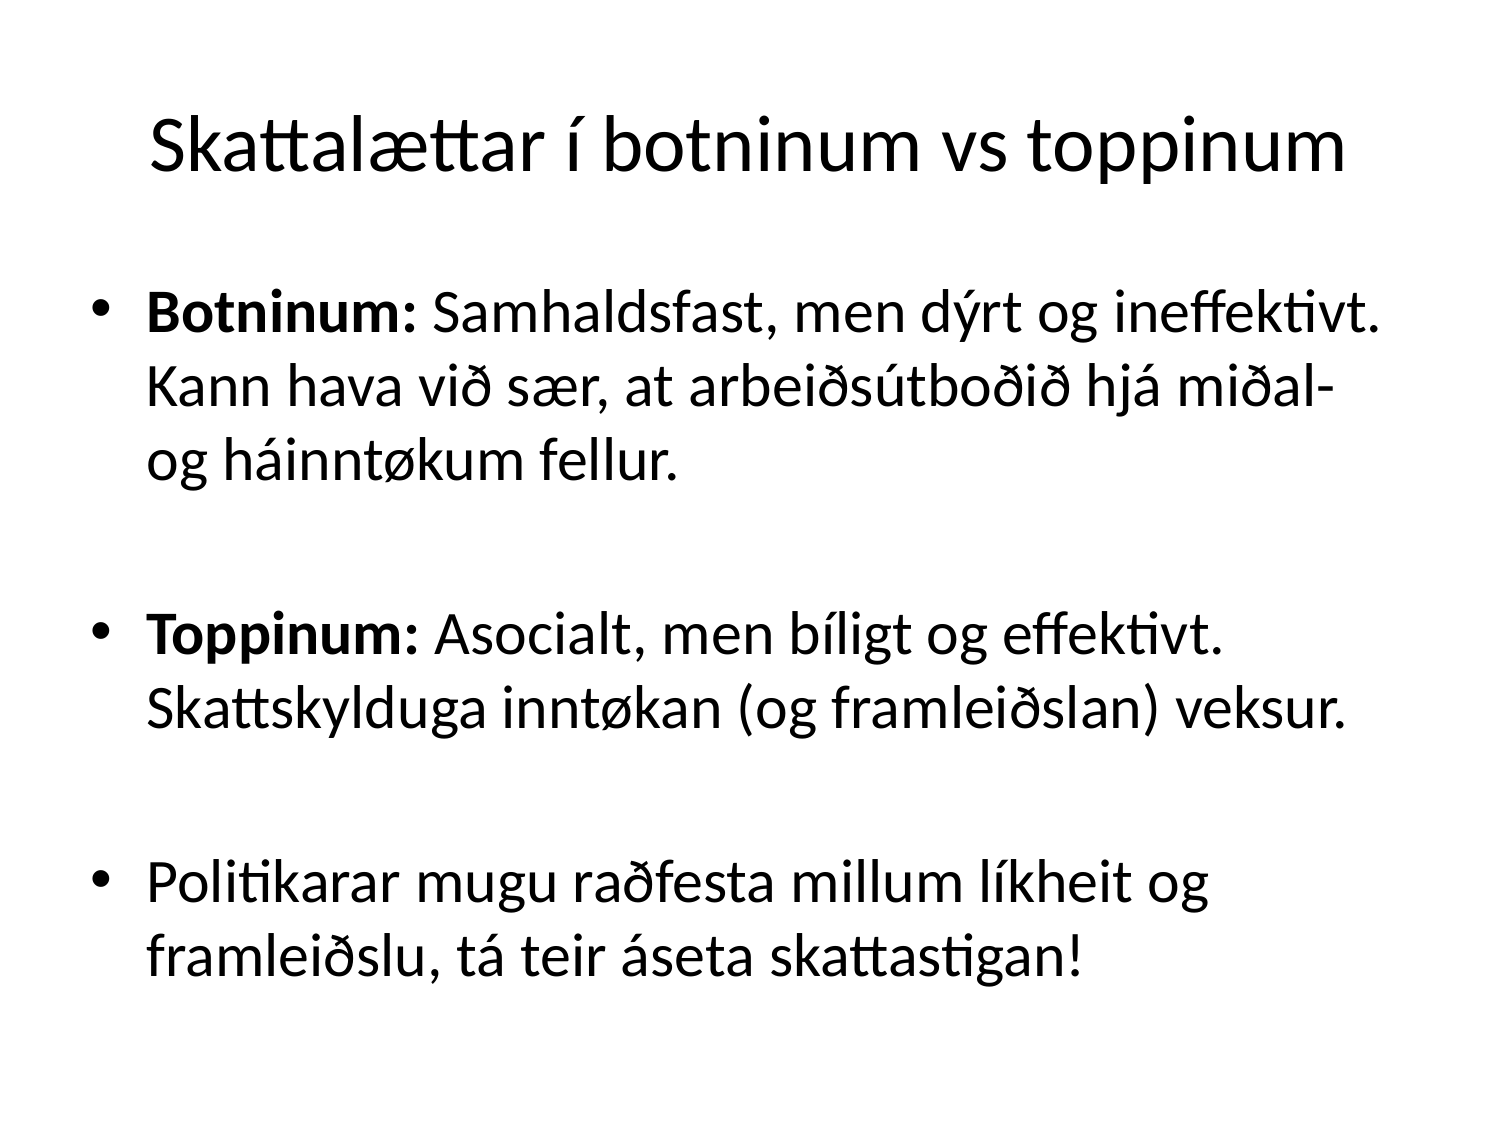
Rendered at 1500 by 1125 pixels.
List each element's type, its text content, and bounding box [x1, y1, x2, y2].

title Skattalættar í botninum vs toppinum [75, 45, 1425, 233]
list Botninum: Samhaldsfast, men dýrt og ineffektivt. Kann hava við sær, at arbeiðsútboðið hjá miðal- og háinntøkum fellur. Toppinum: Asocialt, men bíligt og effektivt. Skattskylduga inntøkan (og framleiðslan) veksur. Politikarar mugu raðfesta millum líkheit og framleiðslu, tá teir áseta skattastigan! [75, 262, 1425, 1005]
